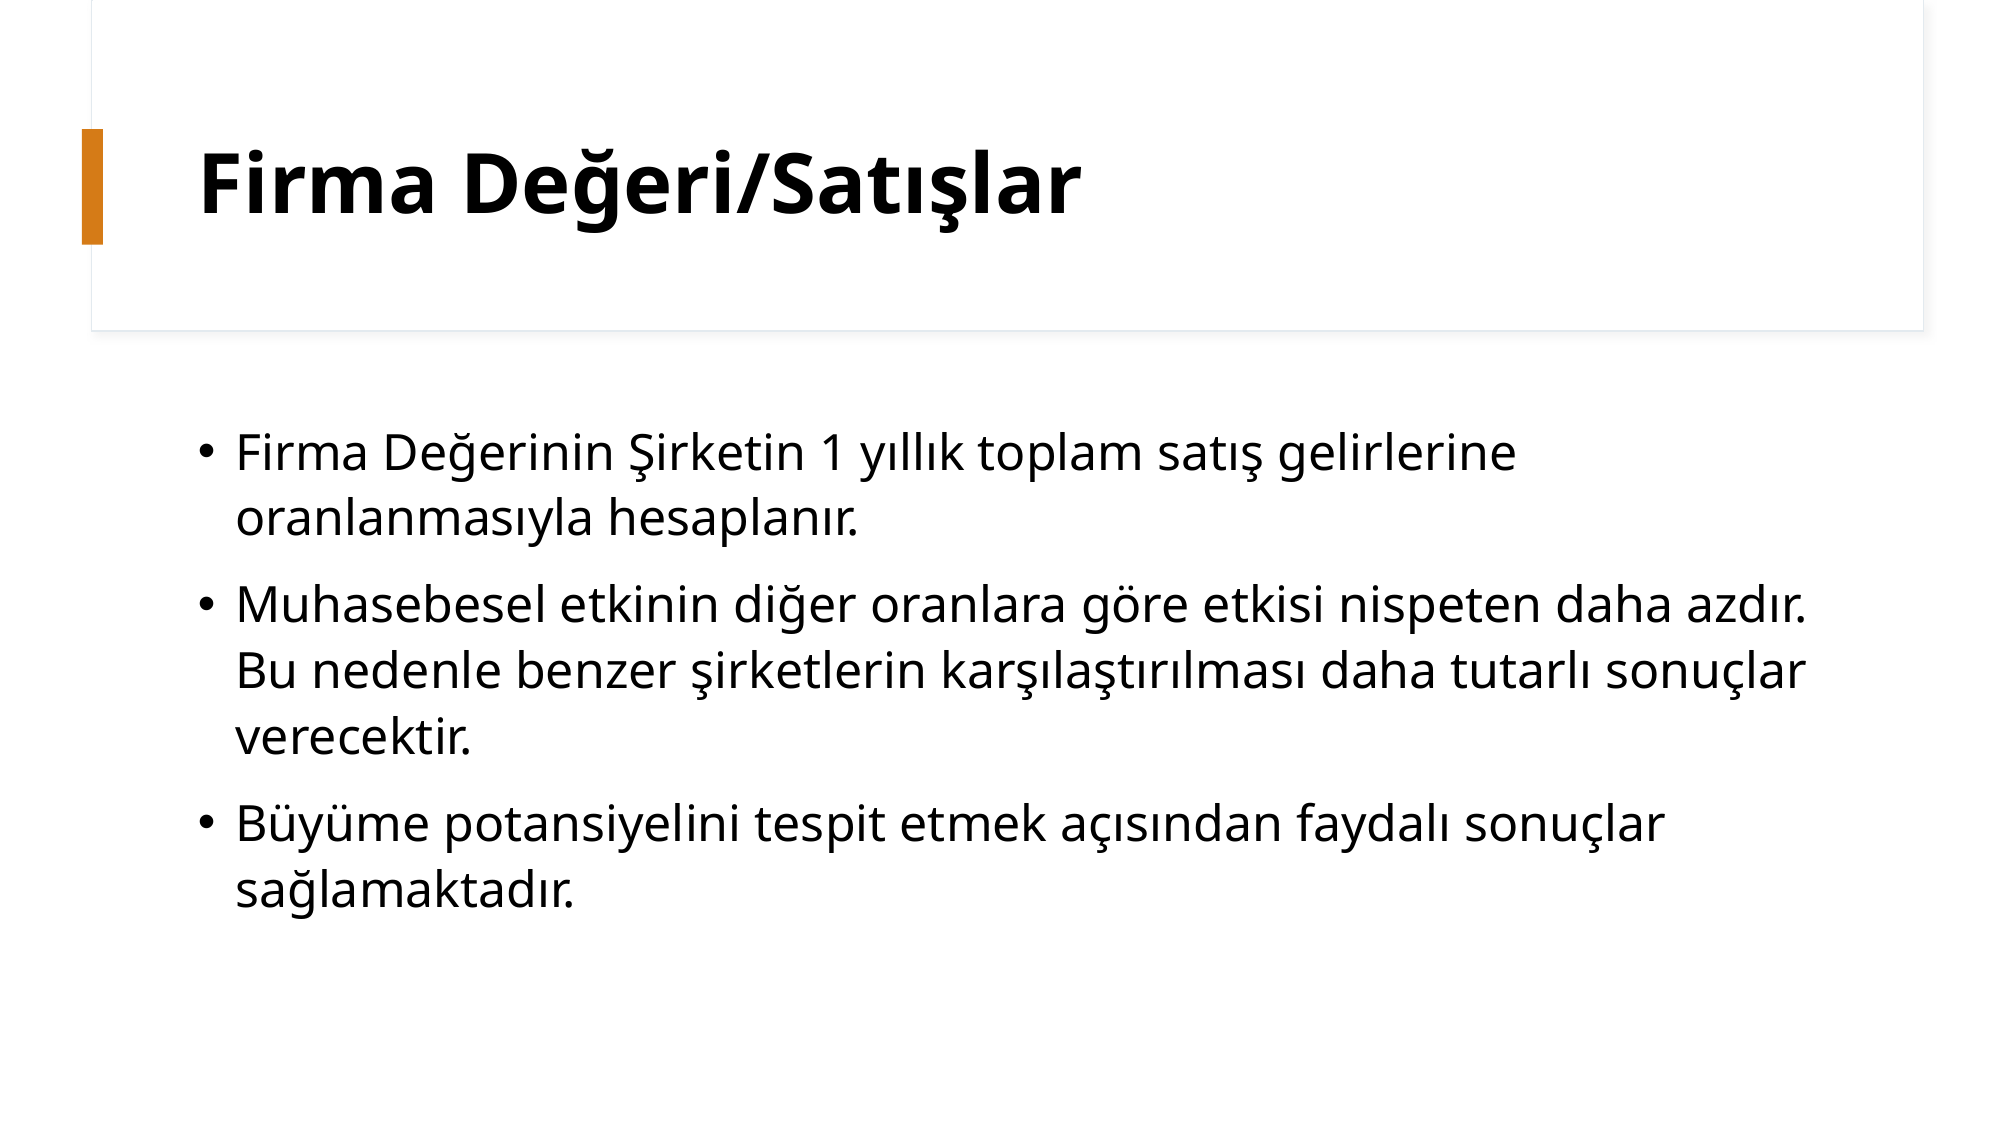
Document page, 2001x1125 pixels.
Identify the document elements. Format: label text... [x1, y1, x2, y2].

title Firma Değeri/Satışlar [183, 90, 1851, 284]
list Firma Değerinin Şirketin 1 yıllık toplam satış gelirlerine oranlanmasıyla hesaplanır. Muhasebesel etkinin diğer oranlara göre etkisi nispeten daha azdır. Bu nedenle benzer şirketlerin karşılaştırılması daha tutarlı sonuçlar verecektir. Büyüme potansiyelini tespit etmek açısından faydalı sonuçlar sağlamaktadır. [183, 406, 1851, 1013]
